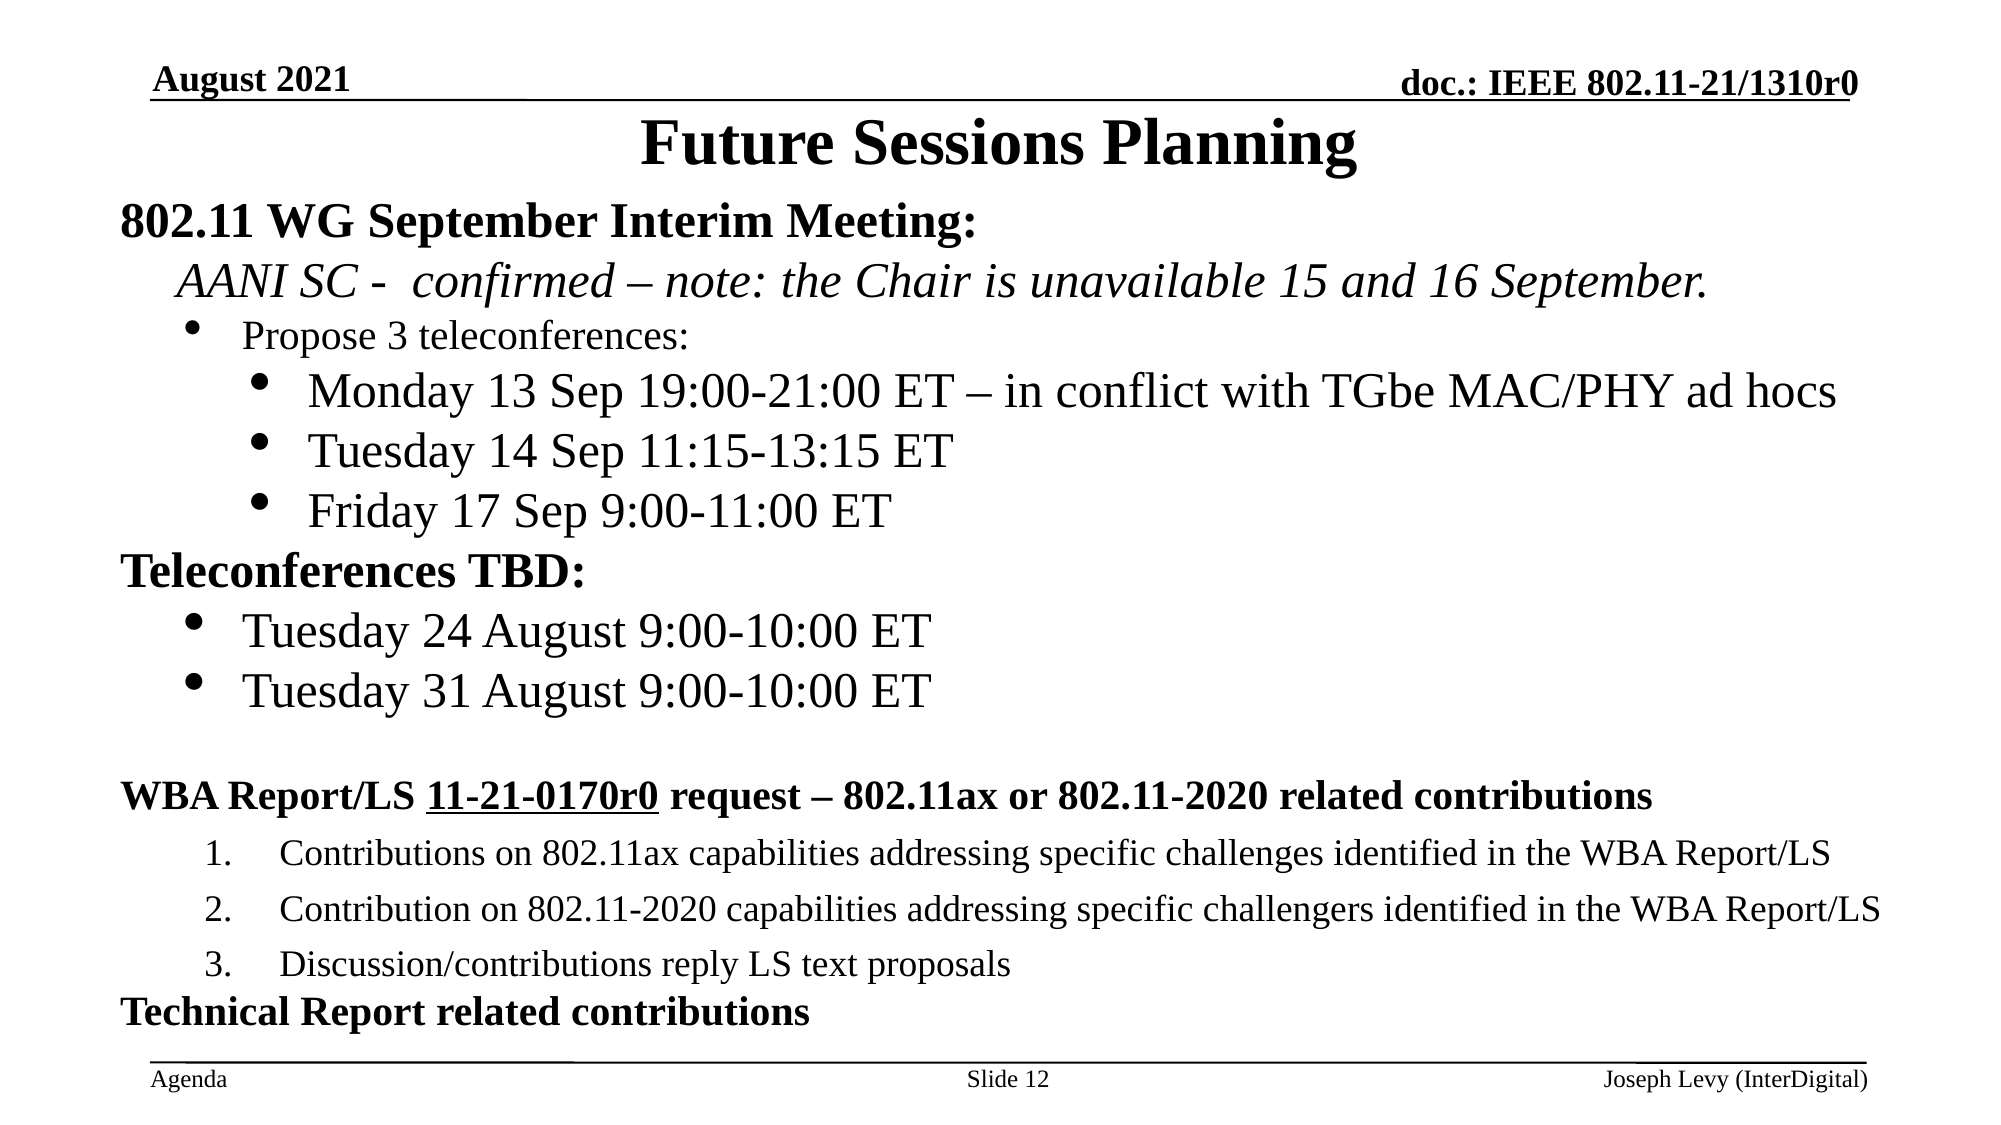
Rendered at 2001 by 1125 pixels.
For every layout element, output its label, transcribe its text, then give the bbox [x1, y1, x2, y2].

list 802.11 WG September Interim Meeting: AANI SC - confirmed – note: the Chair is unavailable 15 and 16 September. Propose 3 teleconferences: Monday 13 Sep 19:00-21:00 ET – in conflict with TGbe MAC/PHY ad hocs Tuesday 14 Sep 11:15-13:15 ET Friday 17 Sep 9:00-11:00 ET Teleconferences TBD: Tuesday 24 August 9:00-10:00 ET Tuesday 31 August 9:00-10:00 ET WBA Report/LS 11-21-0170r0 request – 802.11ax or 802.11-2020 related contributions Contributions on 802.11ax capabilities addressing specific challenges identified in the WBA Report/LS Contribution on 802.11-2020 capabilities addressing specific challengers identified in the WBA Report/LS Discussion/contributions reply LS text proposals Technical Report related contributions [104, 179, 1912, 1065]
footer Joseph Levy (InterDigital) [1171, 1061, 1869, 1093]
slide_number Slide 12 [950, 1061, 1067, 1123]
title Future Sessions Planning [149, 104, 1850, 171]
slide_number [152, 54, 563, 100]
